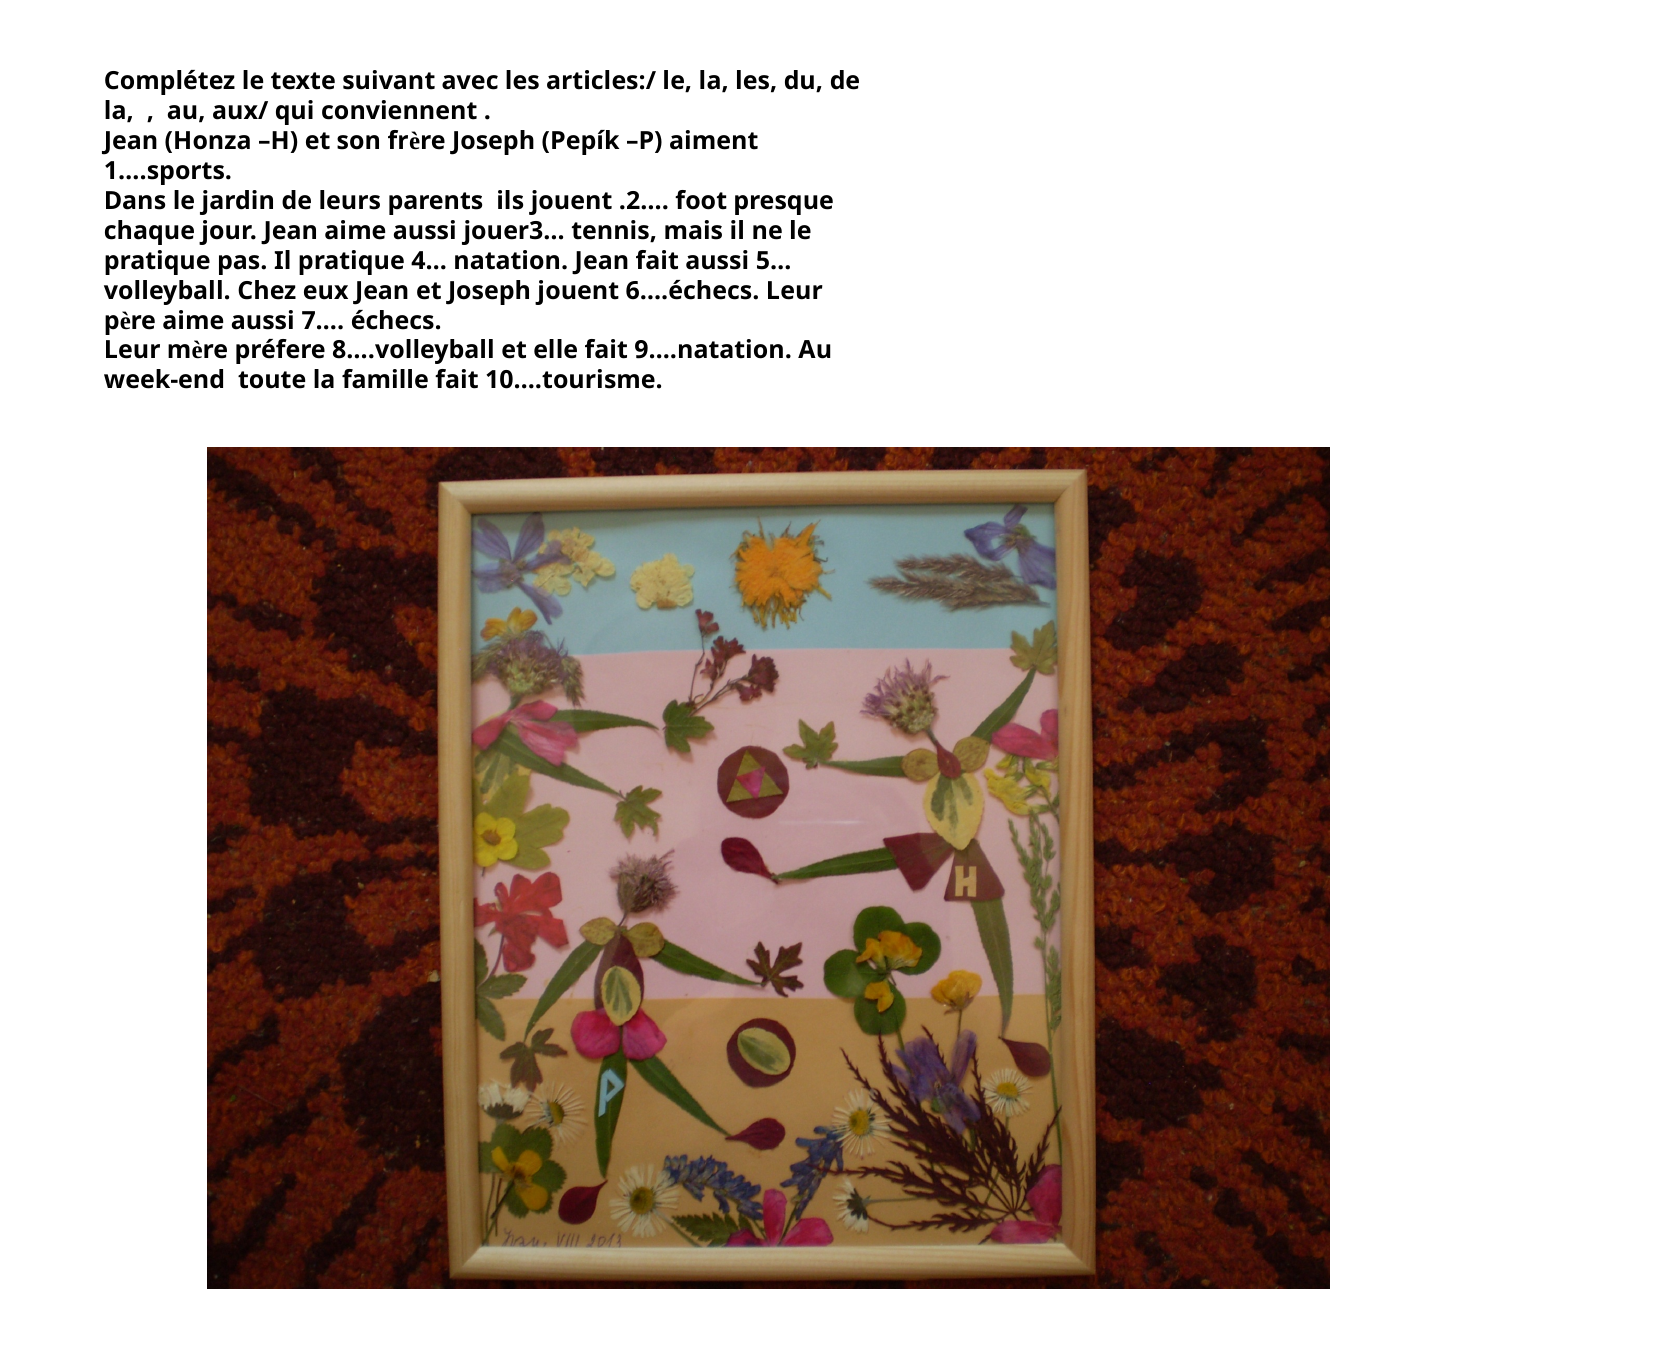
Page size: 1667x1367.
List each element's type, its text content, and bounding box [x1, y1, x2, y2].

picture [206, 446, 1330, 1289]
text_box Complétez le texte suivant avec les articles:/ le, la, les, du, de la, , au, aux/ qui conviennent . Jean (Honza –H) et son frère Joseph (Pepík –P) aiment 1….sports. Dans le jardin de leurs parents ils jouent .2…. foot presque chaque jour. Jean aime aussi jouer3… tennis, mais il ne le pratique pas. Il pratique 4… natation. Jean fait aussi 5… volleyball. Chez eux Jean et Joseph jouent 6….échecs. Leur père aime aussi 7…. échecs. Leur mère préfere 8….volleyball et elle fait 9….natation. Au week-end toute la famille fait 10….tourisme. [89, 57, 888, 791]
